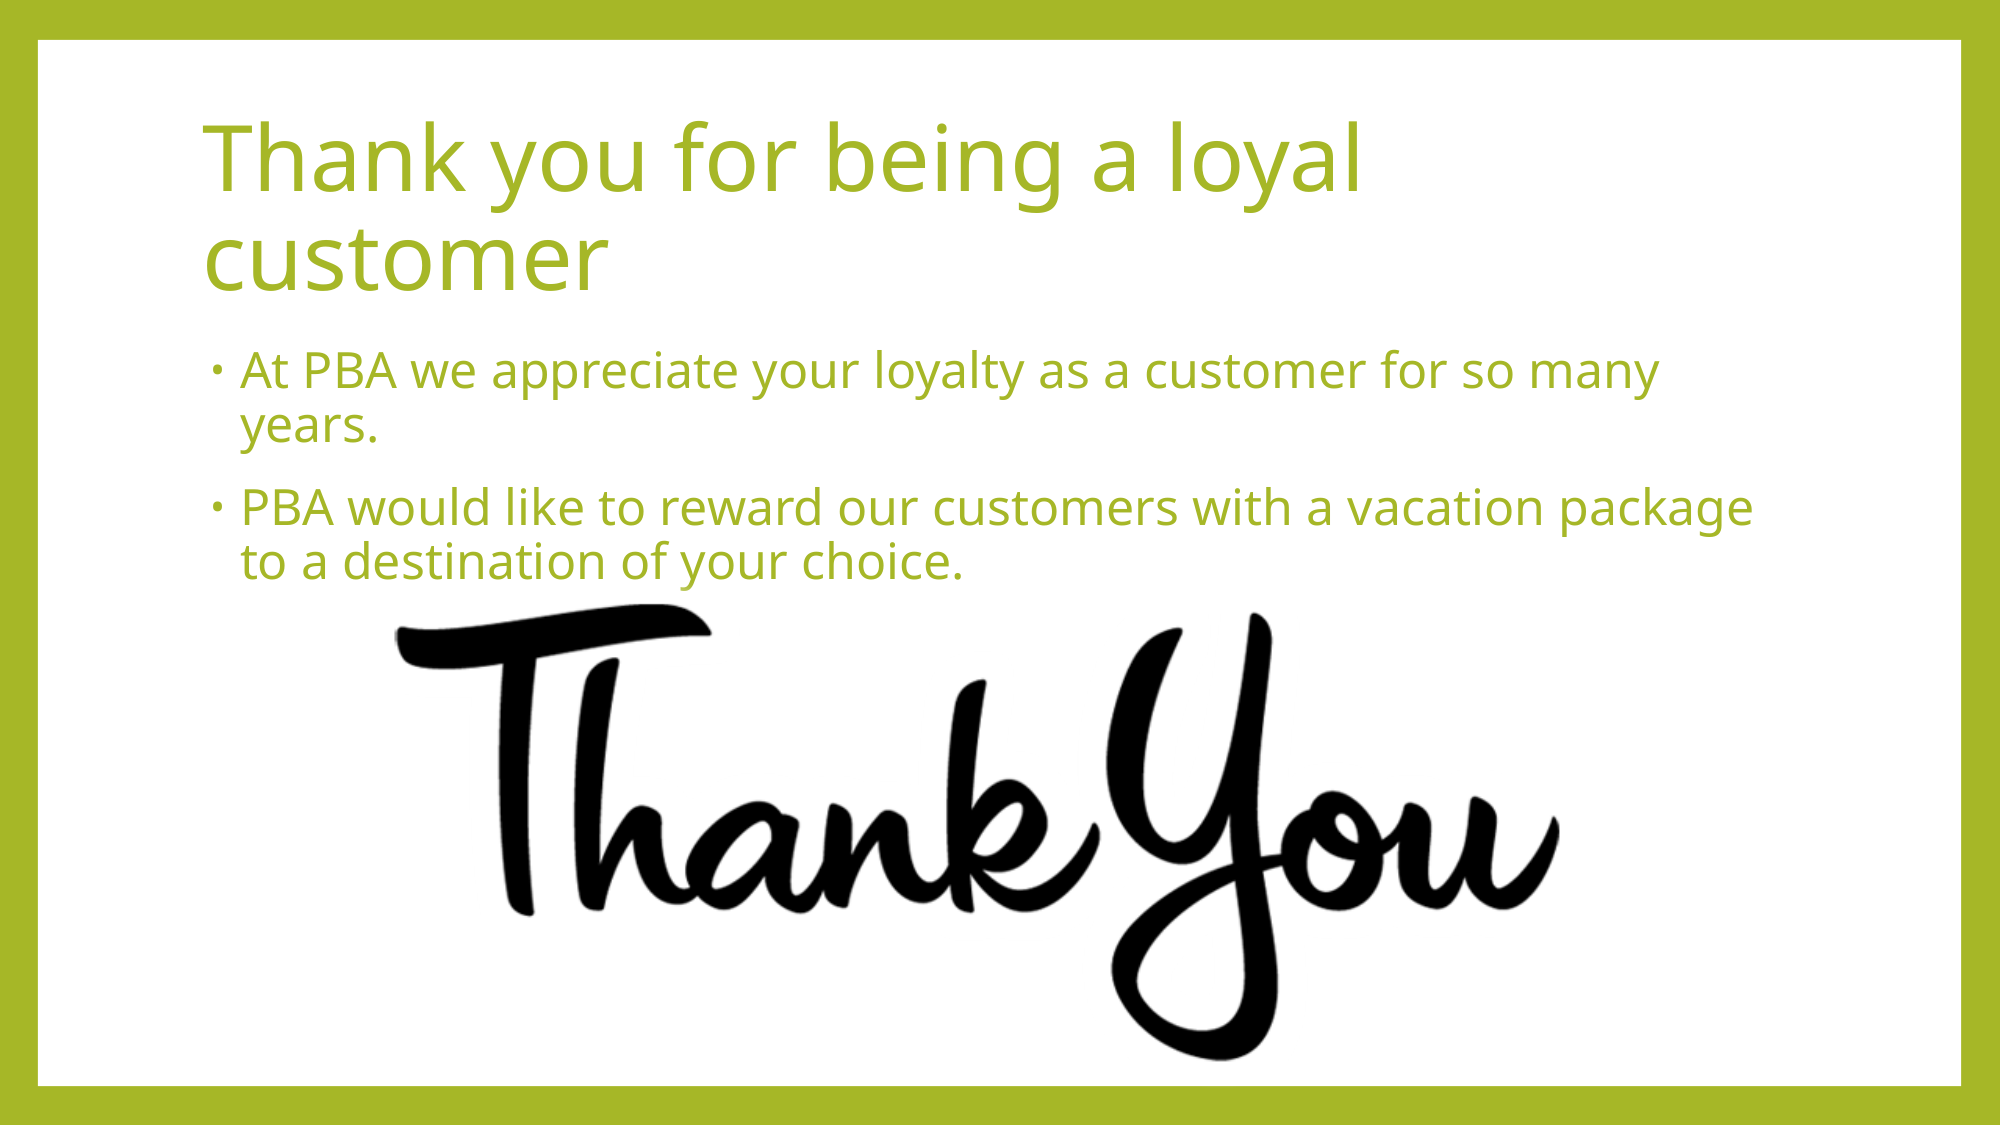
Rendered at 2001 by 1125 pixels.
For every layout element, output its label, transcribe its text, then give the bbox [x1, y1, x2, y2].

title Thank you for being a loyal customer [187, 99, 1808, 323]
list At PBA we appreciate your loyalty as a customer for so many years. PBA would like to reward our customers with a vacation package to a destination of your choice. [187, 337, 1808, 1000]
picture [354, 558, 1606, 1107]
